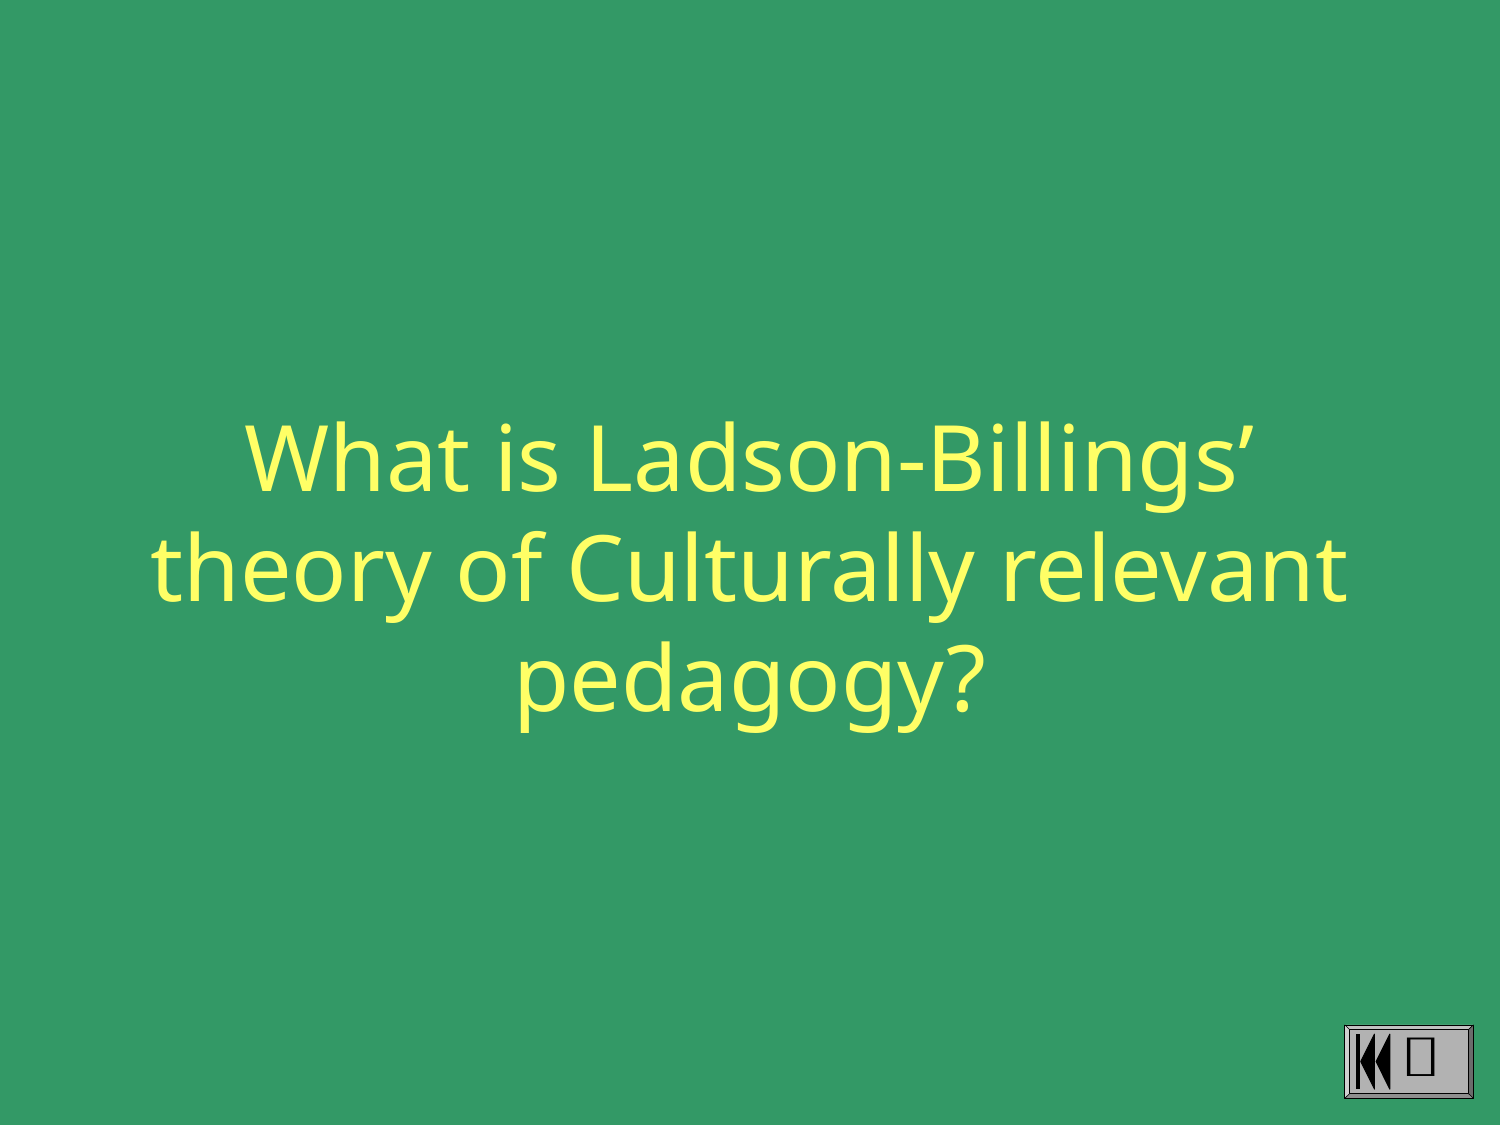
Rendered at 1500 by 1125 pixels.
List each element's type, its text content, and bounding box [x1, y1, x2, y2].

picture [1344, 1024, 1476, 1101]
title What is Ladson-Billings’ theory of Culturally relevant pedagogy? [112, 99, 1388, 1031]
